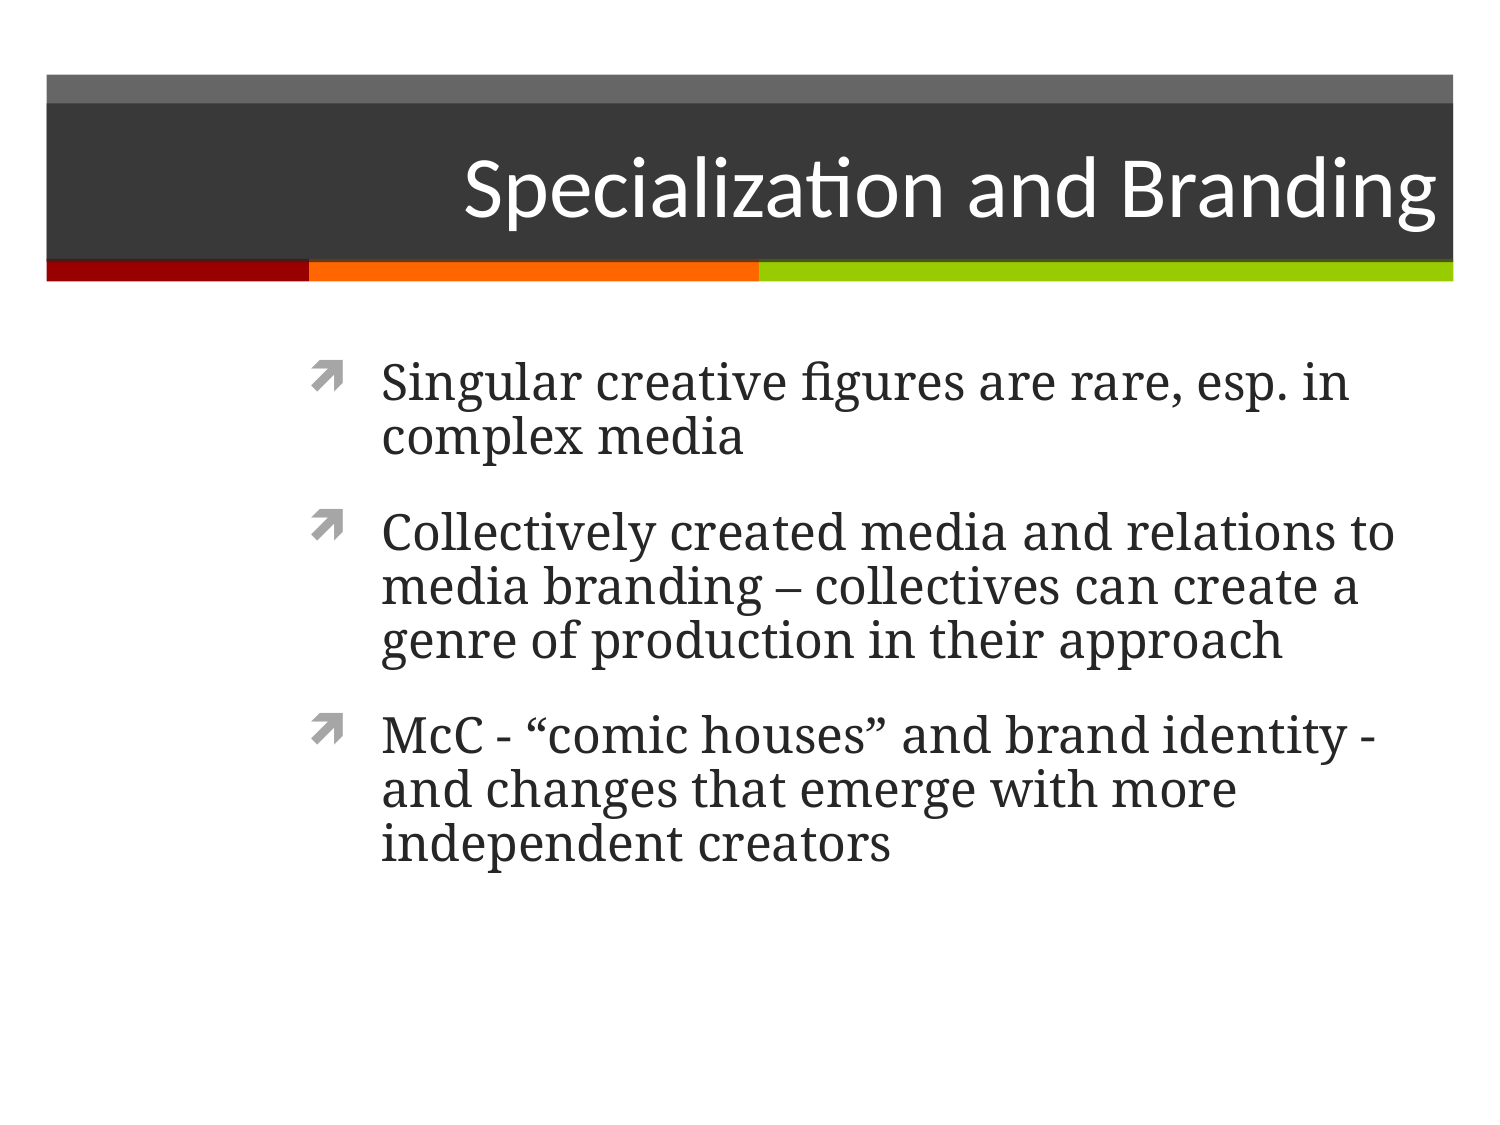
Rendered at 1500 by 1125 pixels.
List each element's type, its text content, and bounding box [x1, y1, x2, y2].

list Singular creative figures are rare, esp. in complex media Collectively created media and relations to media branding – collectives can create a genre of production in their approach McC - “comic houses” and brand identity - and changes that emerge with more independent creators [292, 350, 1454, 1005]
title Specialization and Branding [46, 103, 1454, 263]
